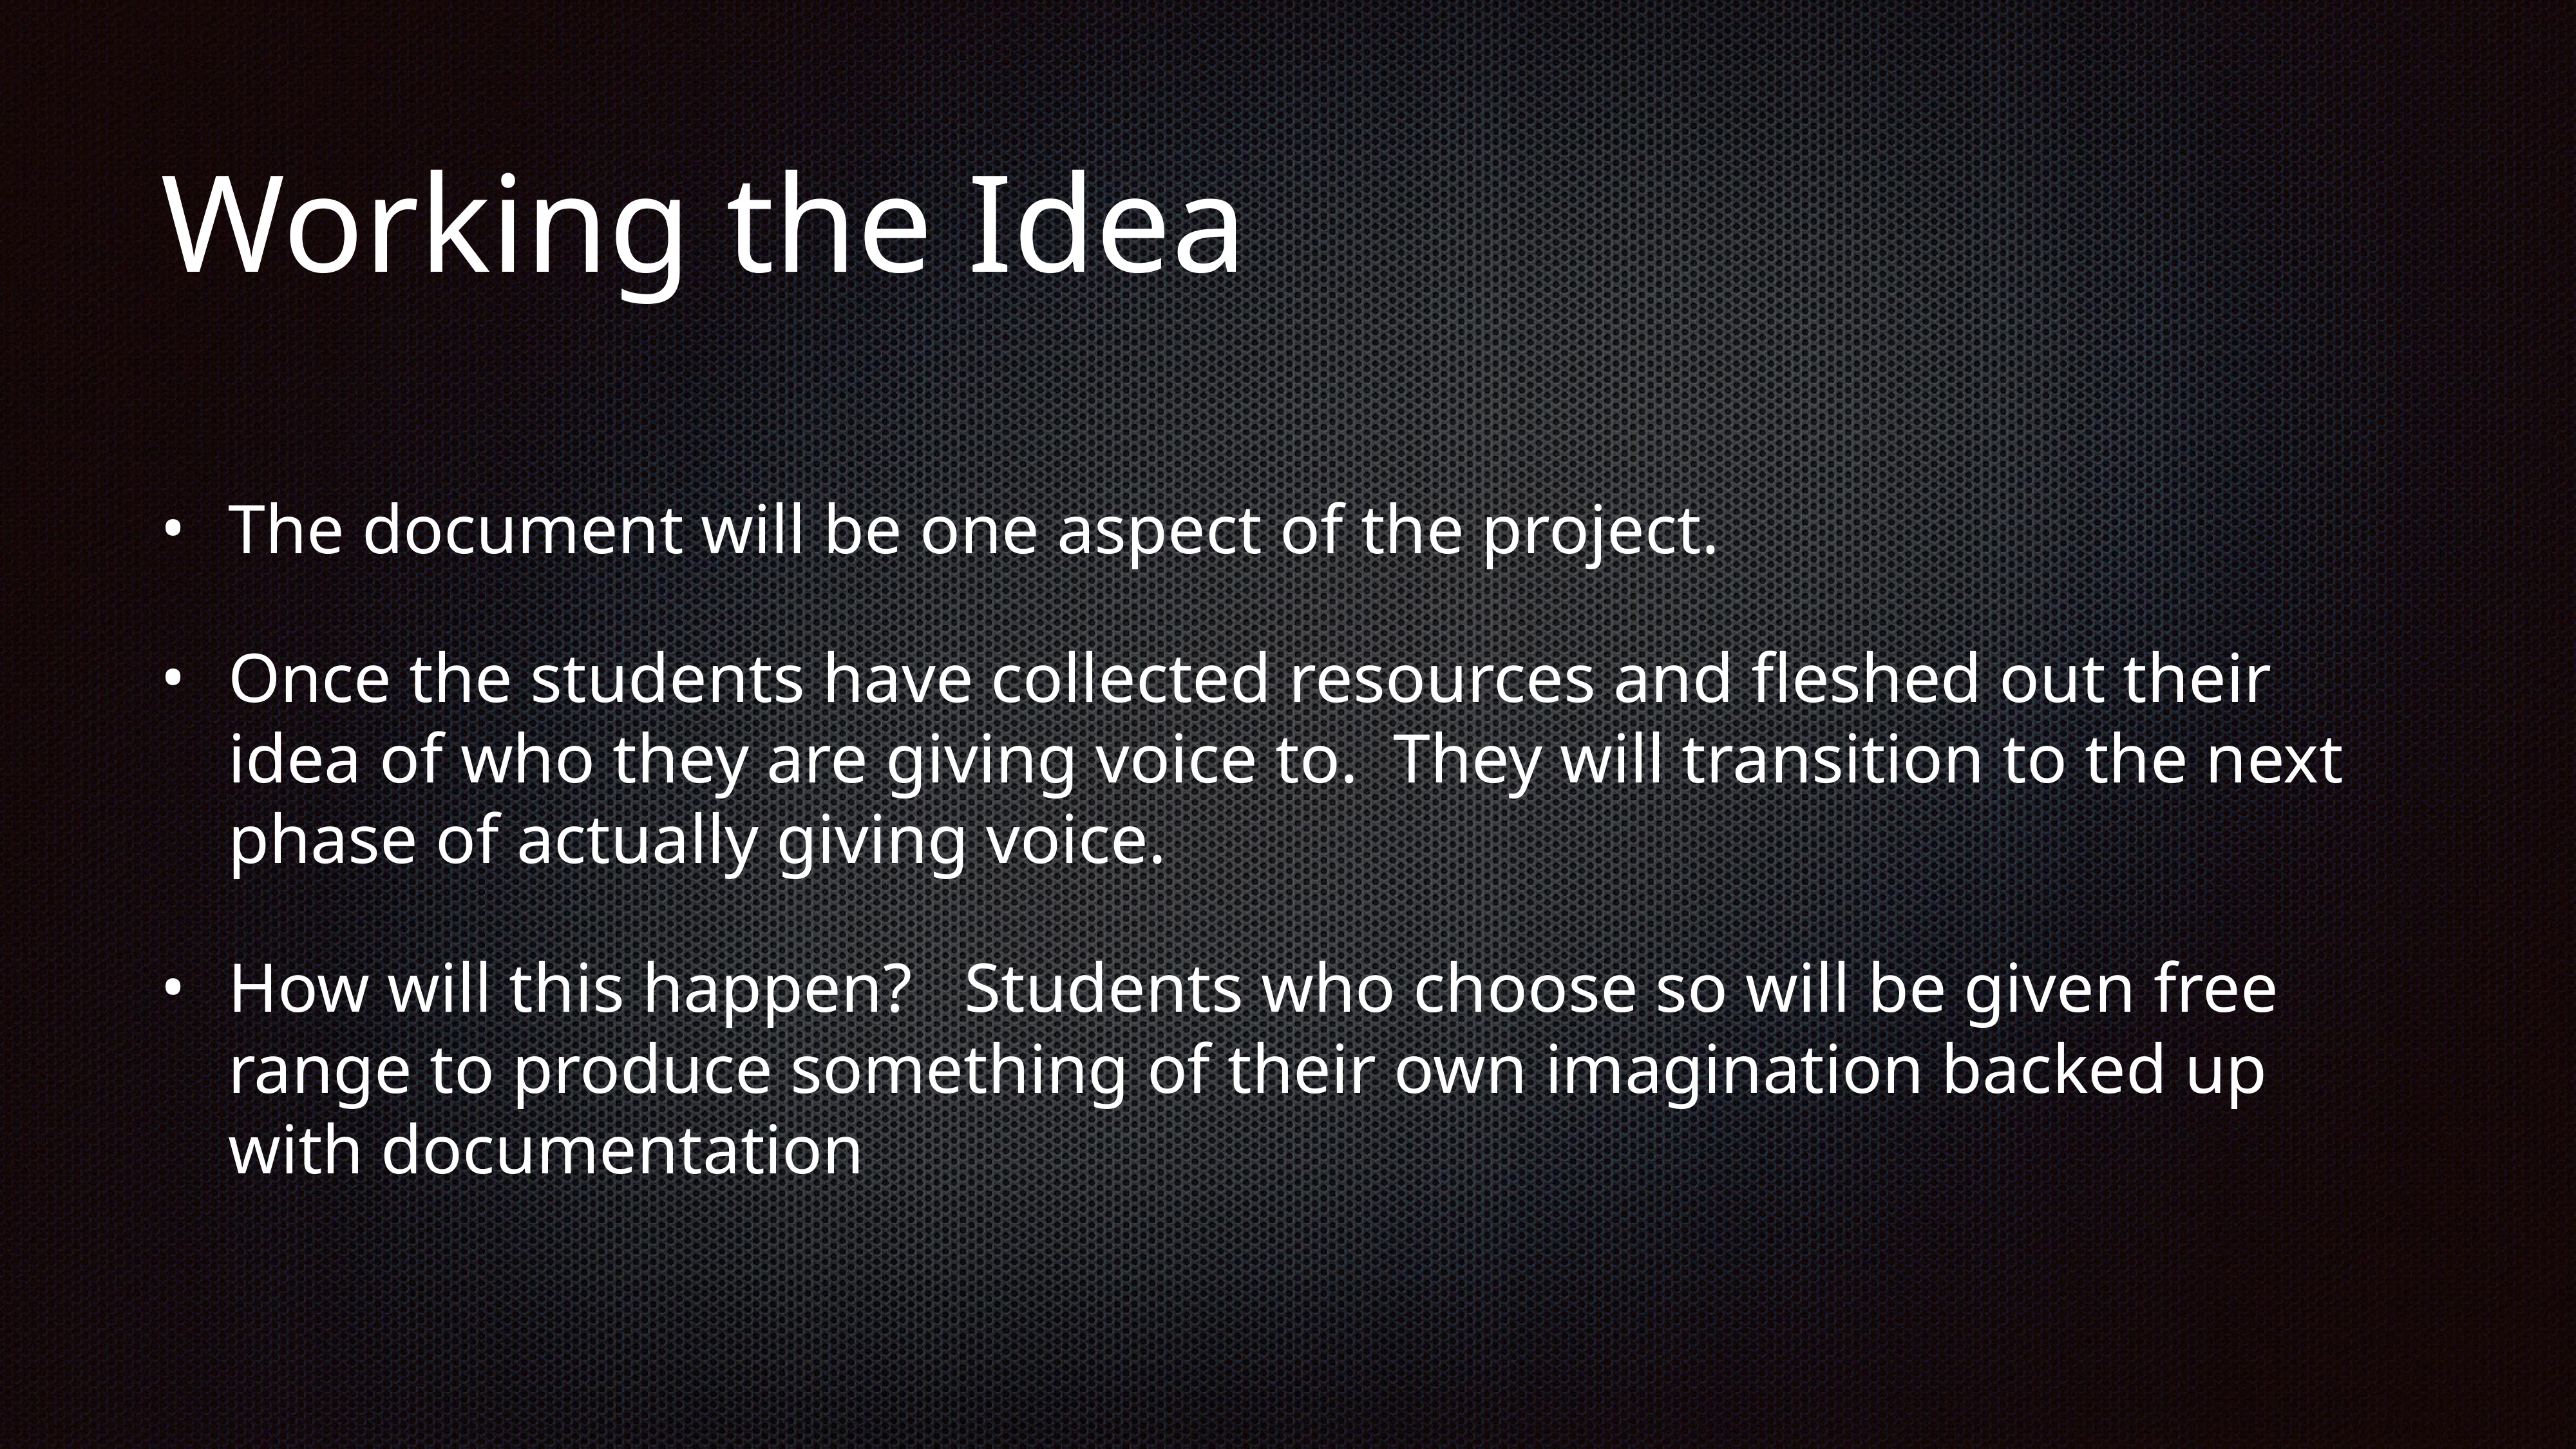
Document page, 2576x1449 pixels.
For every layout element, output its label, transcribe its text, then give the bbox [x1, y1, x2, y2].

title Working the Idea [155, 37, 2421, 400]
list The document will be one aspect of the project. Once the students have collected resources and fleshed out their idea of who they are giving voice to. They will transition to the next phase of actually giving voice. How will this happen? Students who choose so will be given free range to produce something of their own imagination backed up with documentation [155, 412, 2421, 1262]
picture [0, 0, 2576, 1449]
